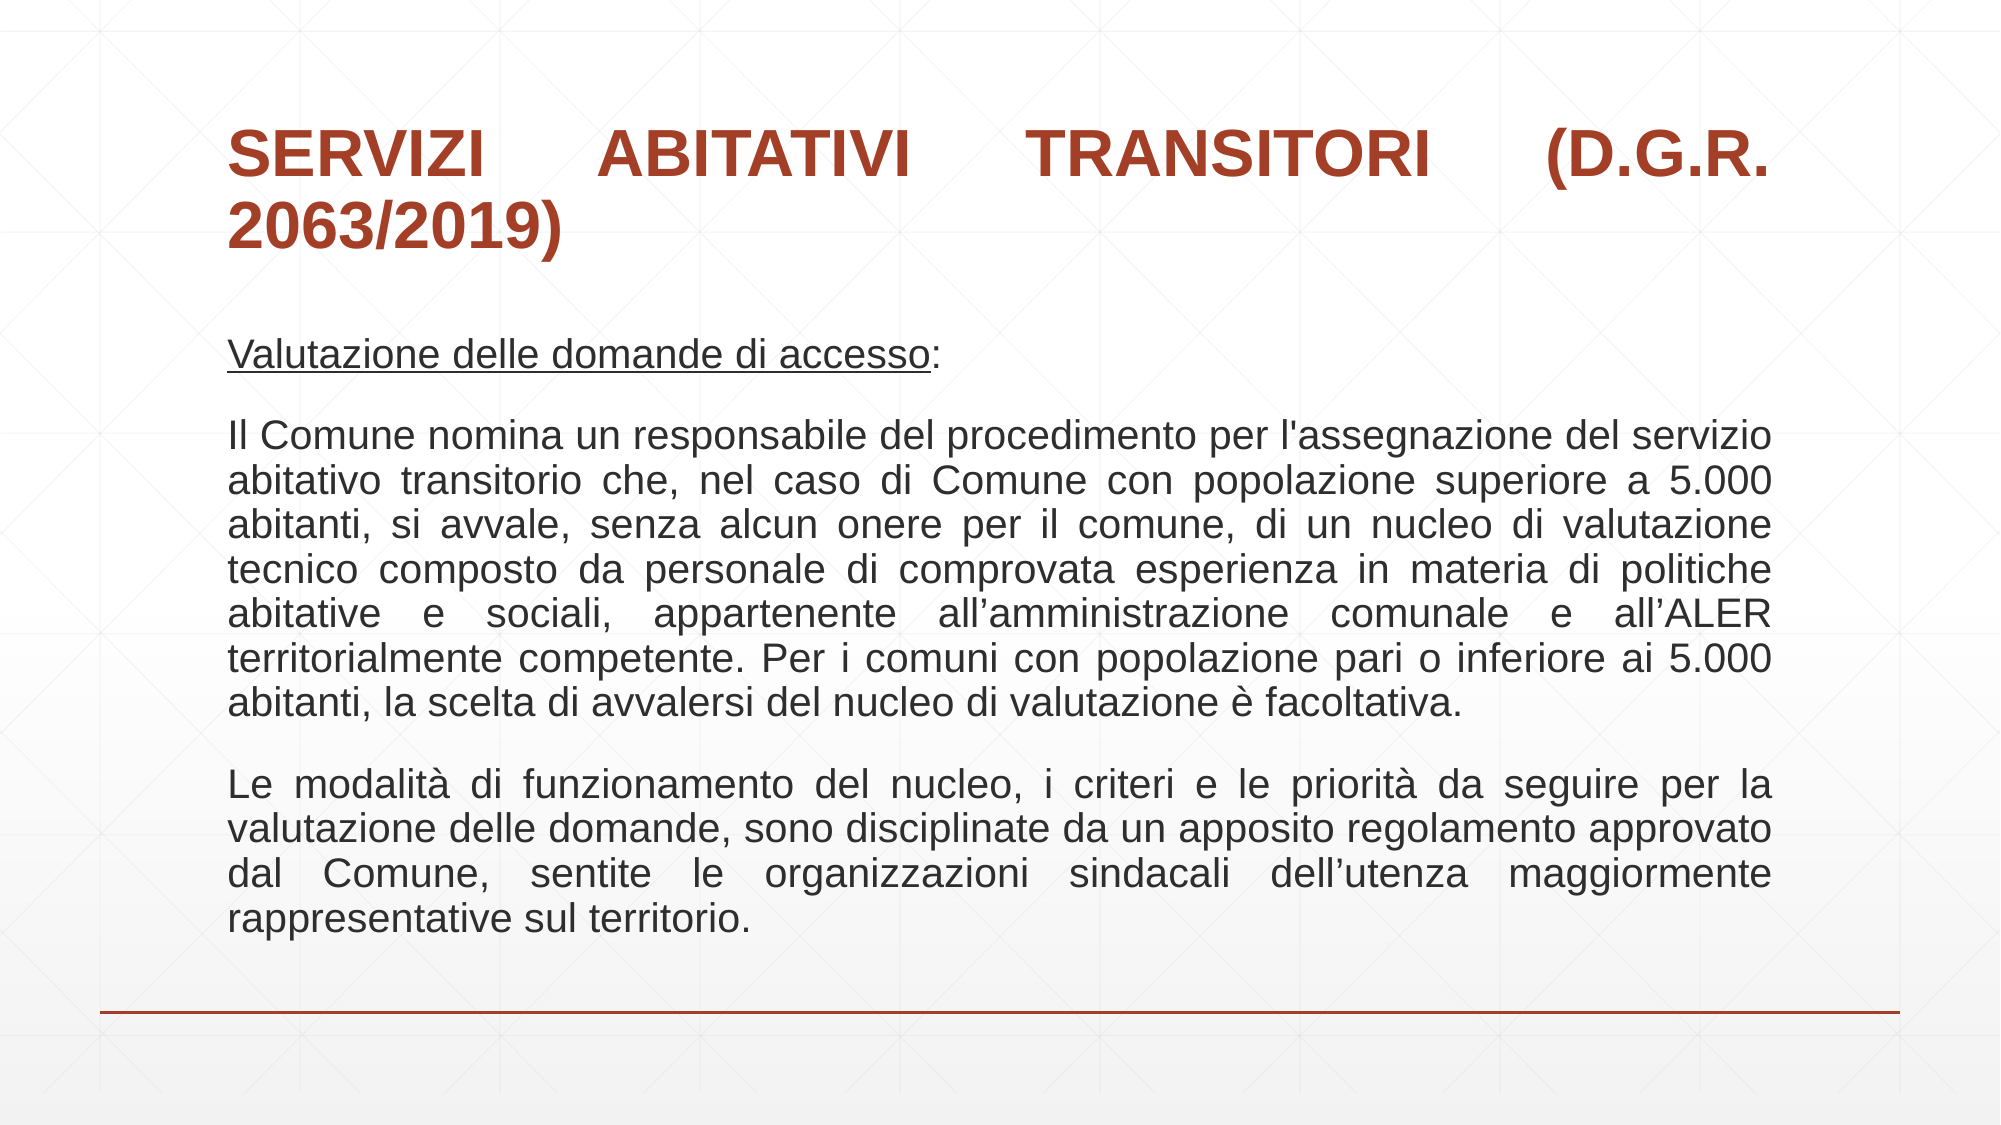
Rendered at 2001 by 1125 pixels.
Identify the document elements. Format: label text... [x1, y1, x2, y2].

title SERVIZI ABITATIVI TRANSITORI (D.G.R. 2063/2019) [212, 82, 1788, 271]
list Valutazione delle domande di accesso: Il Comune nomina un responsabile del procedimento per l'assegnazione del servizio abitativo transitorio che, nel caso di Comune con popolazione superiore a 5.000 abitanti, si avvale, senza alcun onere per il comune, di un nucleo di valutazione tecnico composto da personale di comprovata esperienza in materia di politiche abitative e sociali, appartenente all’amministrazione comunale e all’ALER territorialmente competente. Per i comuni con popolazione pari o inferiore ai 5.000 abitanti, la scelta di avvalersi del nucleo di valutazione è facoltativa. Le modalità di funzionamento del nucleo, i criteri e le priorità da seguire per la valutazione delle domande, sono disciplinate da un apposito regolamento approvato dal Comune, sentite le organizzazioni sindacali dell’utenza maggiormente rappresentative sul territorio. [212, 324, 1788, 950]
